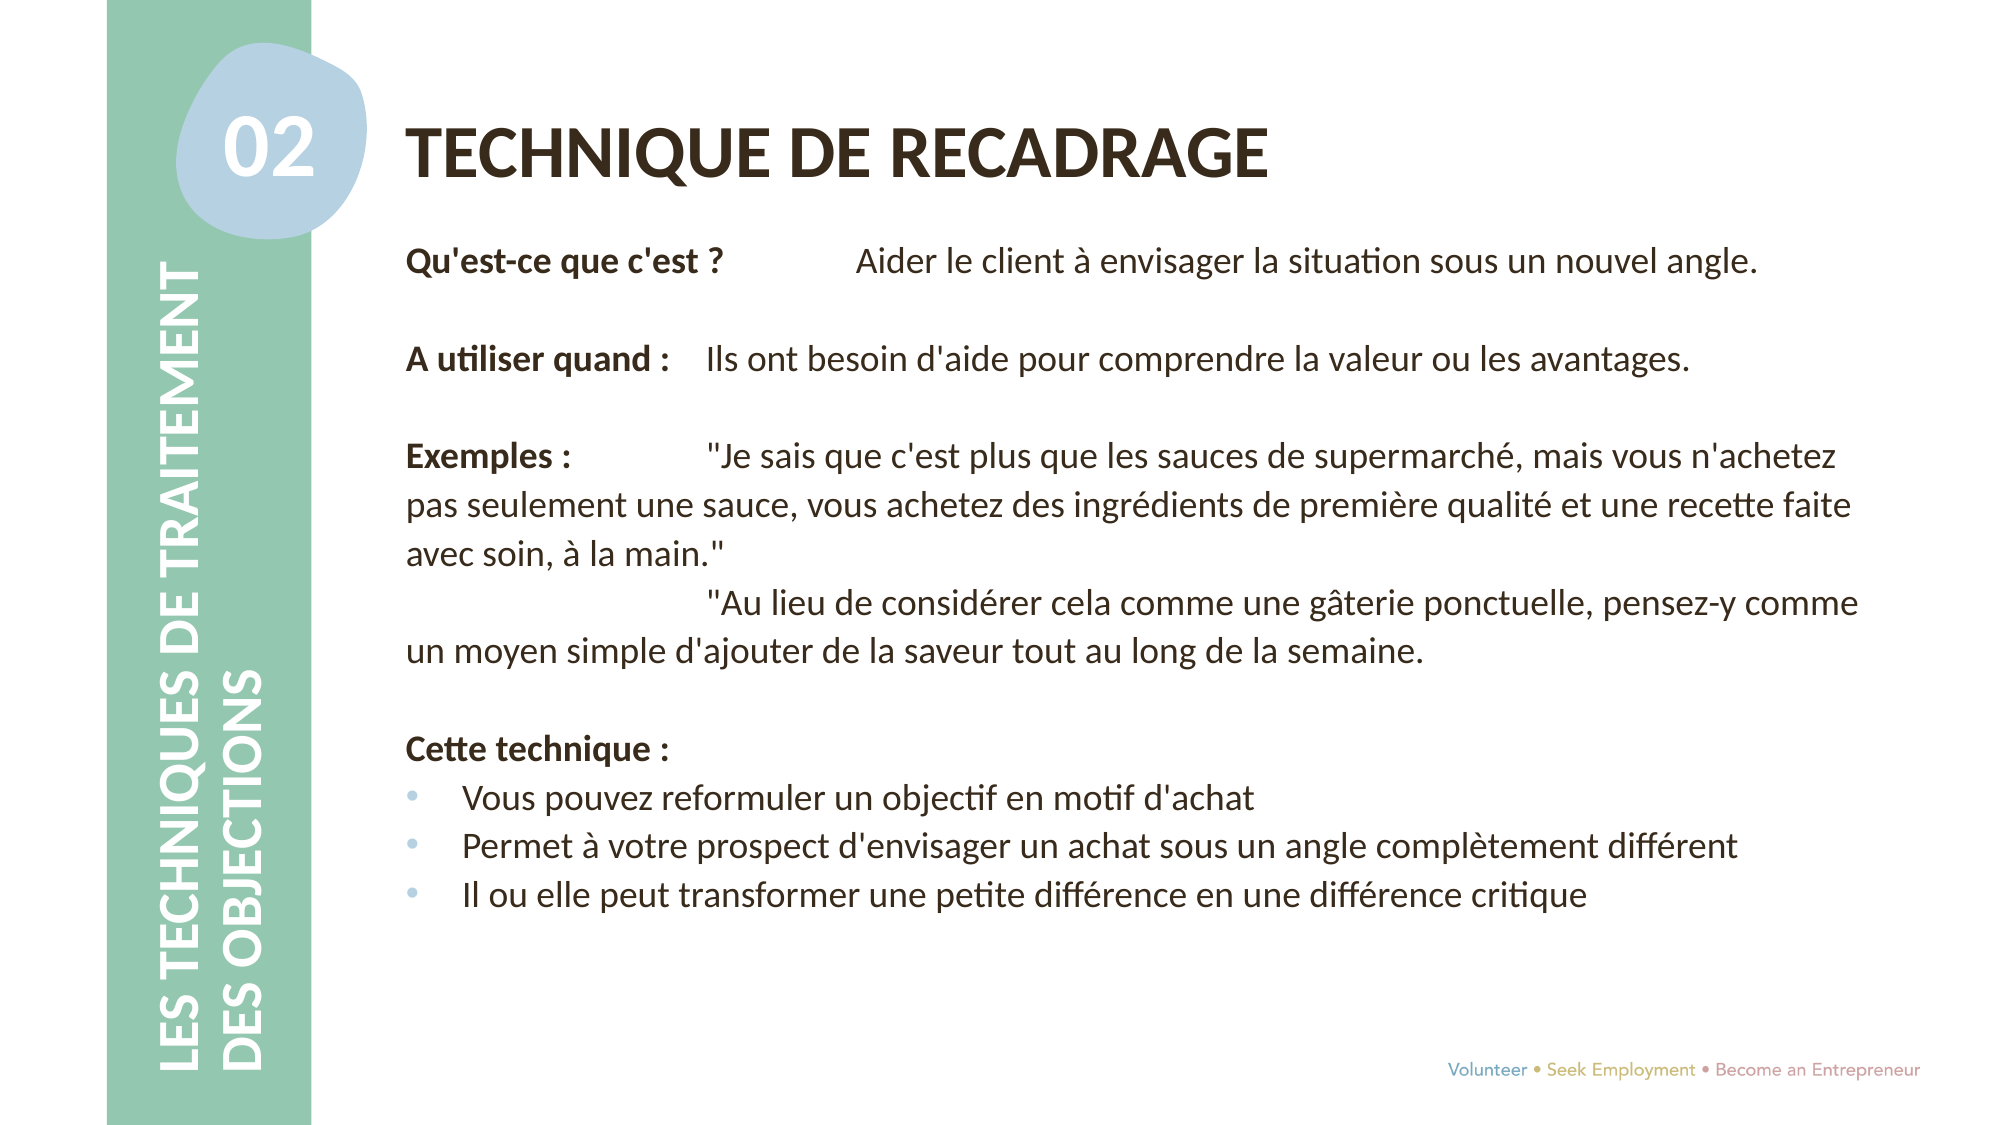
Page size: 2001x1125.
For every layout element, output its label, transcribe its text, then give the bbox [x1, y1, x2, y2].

list Qu'est-ce que c'est ? Aider le client à envisager la situation sous un nouvel angle. A utiliser quand : Ils ont besoin d'aide pour comprendre la valeur ou les avantages. Exemples : "Je sais que c'est plus que les sauces de supermarché, mais vous n'achetez pas seulement une sauce, vous achetez des ingrédients de première qualité et une recette faite avec soin, à la main." "Au lieu de considérer cela comme une gâterie ponctuelle, pensez-y comme un moyen simple d'ajouter de la saveur tout au long de la semaine. Cette technique : Vous pouvez reformuler un objectif en motif d'achat Permet à votre prospect d'envisager un achat sous un angle complètement différent Il ou elle peut transformer une petite différence en une différence critique [390, 224, 1905, 1052]
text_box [175, 42, 367, 297]
list TECHNIQUE DE RECADRAGE [390, 94, 1697, 213]
text_box [106, 0, 312, 1125]
text_box LES TECHNIQUES DE TRAITEMENT DES OBJECTIONS [141, 224, 317, 1089]
picture [1418, 1046, 1971, 1103]
